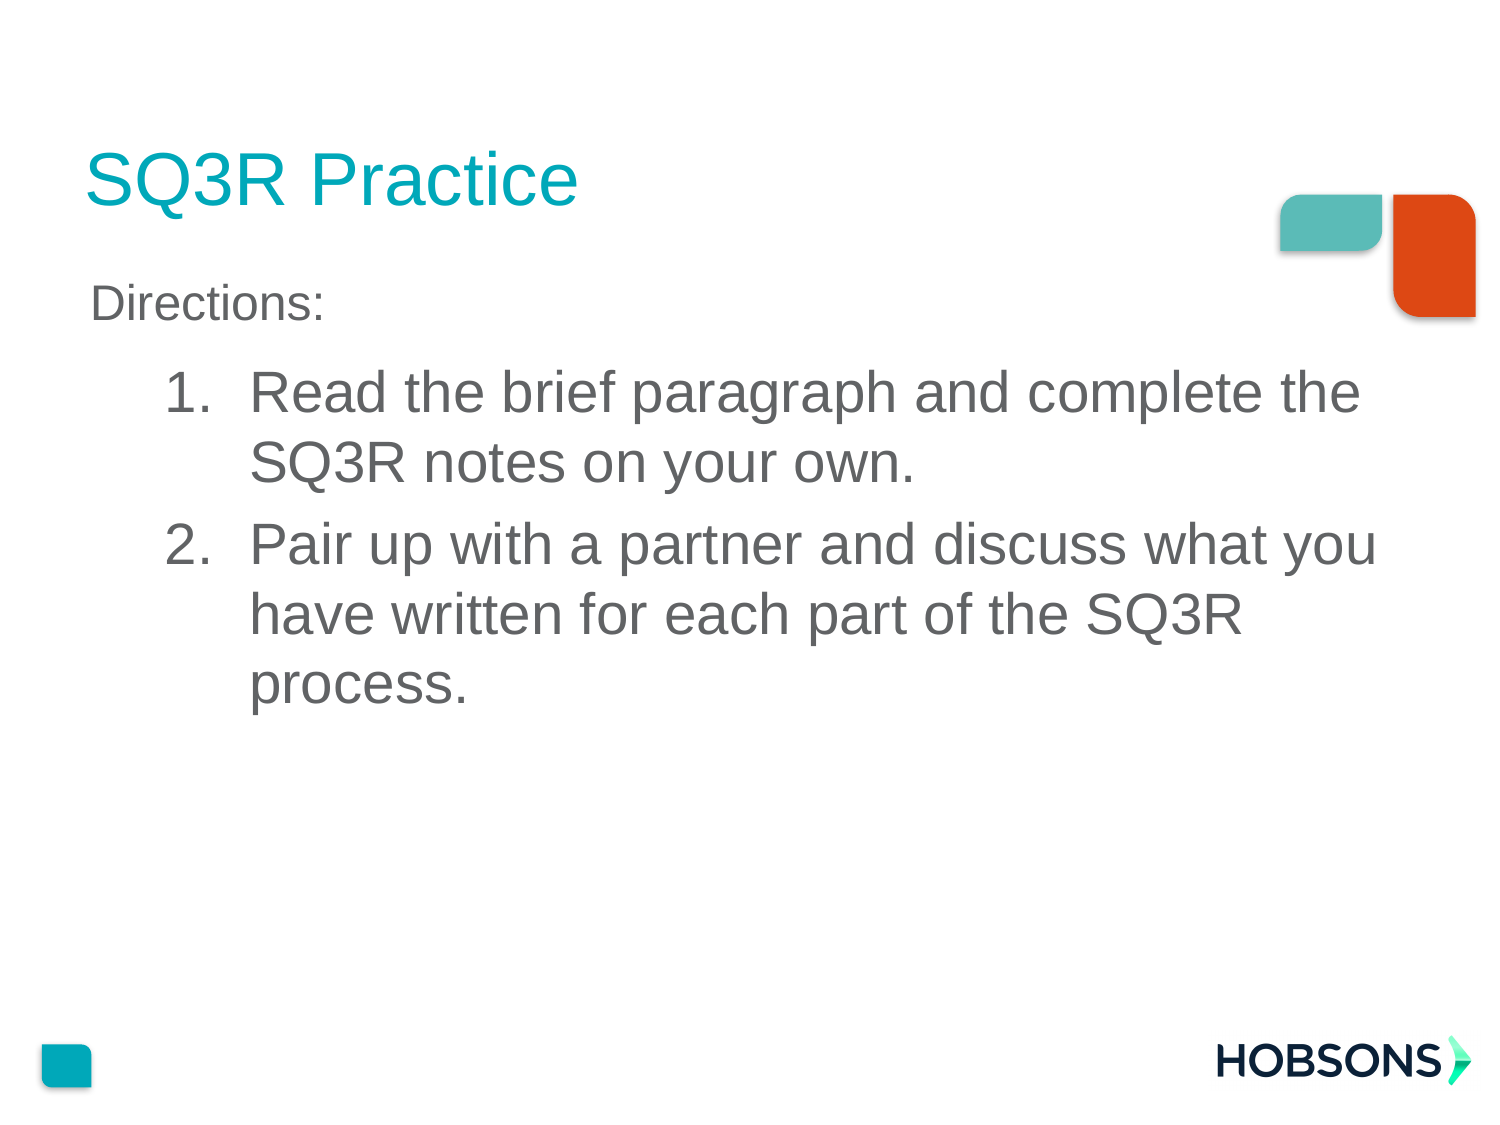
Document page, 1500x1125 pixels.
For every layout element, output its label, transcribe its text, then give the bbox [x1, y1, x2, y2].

list Directions: Read the brief paragraph and complete the SQ3R notes on your own. Pair up with a partner and discuss what you have written for each part of the SQ3R process. [75, 262, 1425, 1005]
title SQ3R Practice [69, 48, 1239, 236]
picture [1208, 1030, 1481, 1091]
